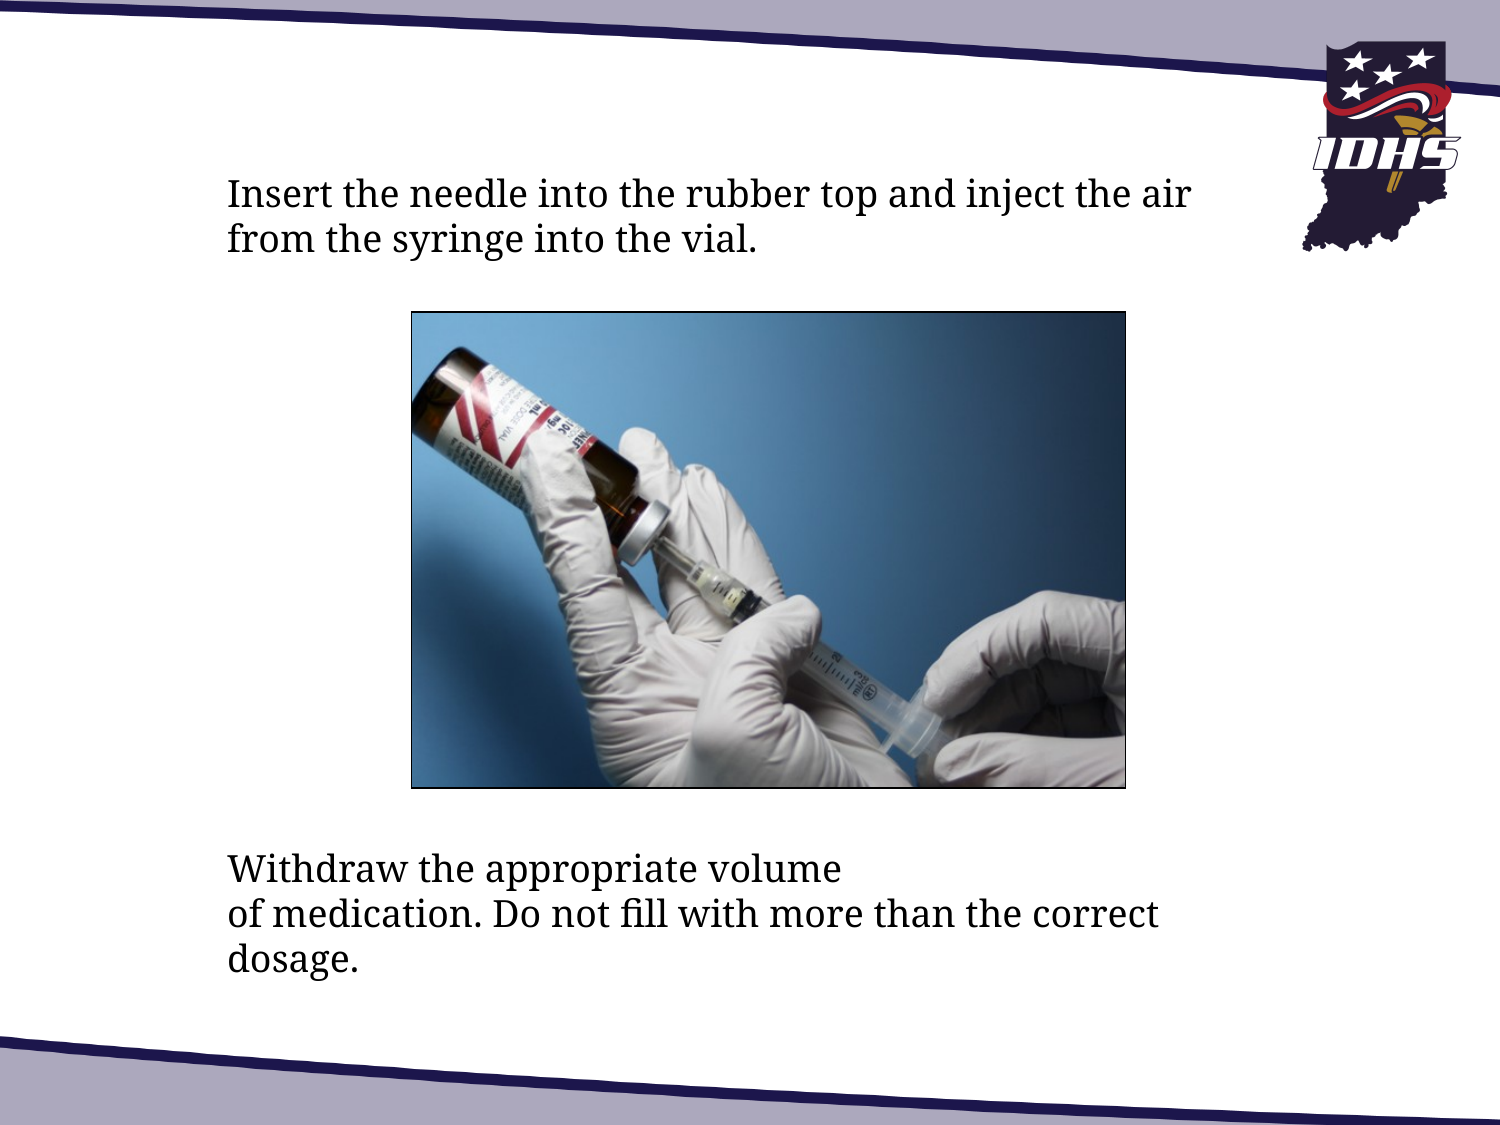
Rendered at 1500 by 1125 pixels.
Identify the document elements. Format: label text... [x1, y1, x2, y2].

picture [0, 0, 1500, 1125]
text_box Insert the needle into the rubber top and inject the air from the syringe into the vial. Withdraw the appropriate volume of medication. Do not fill with more than the correct dosage. [212, 162, 1263, 988]
